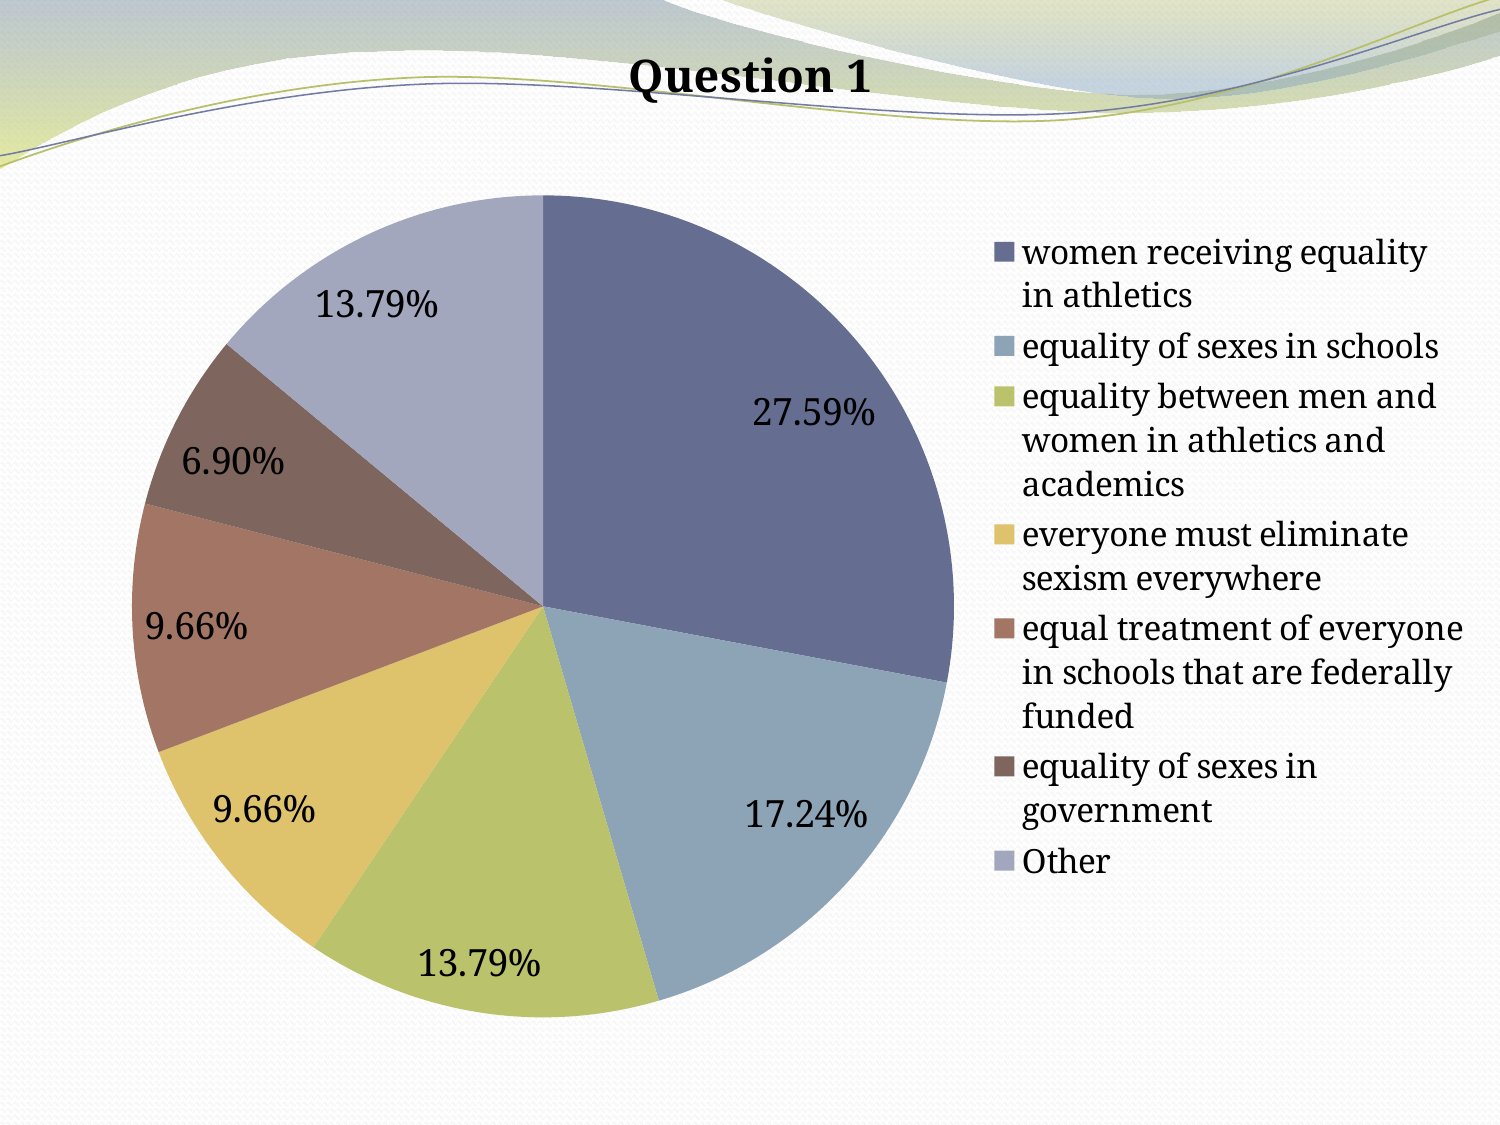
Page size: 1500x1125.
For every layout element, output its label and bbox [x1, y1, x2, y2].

chart [12, 0, 1488, 1113]
